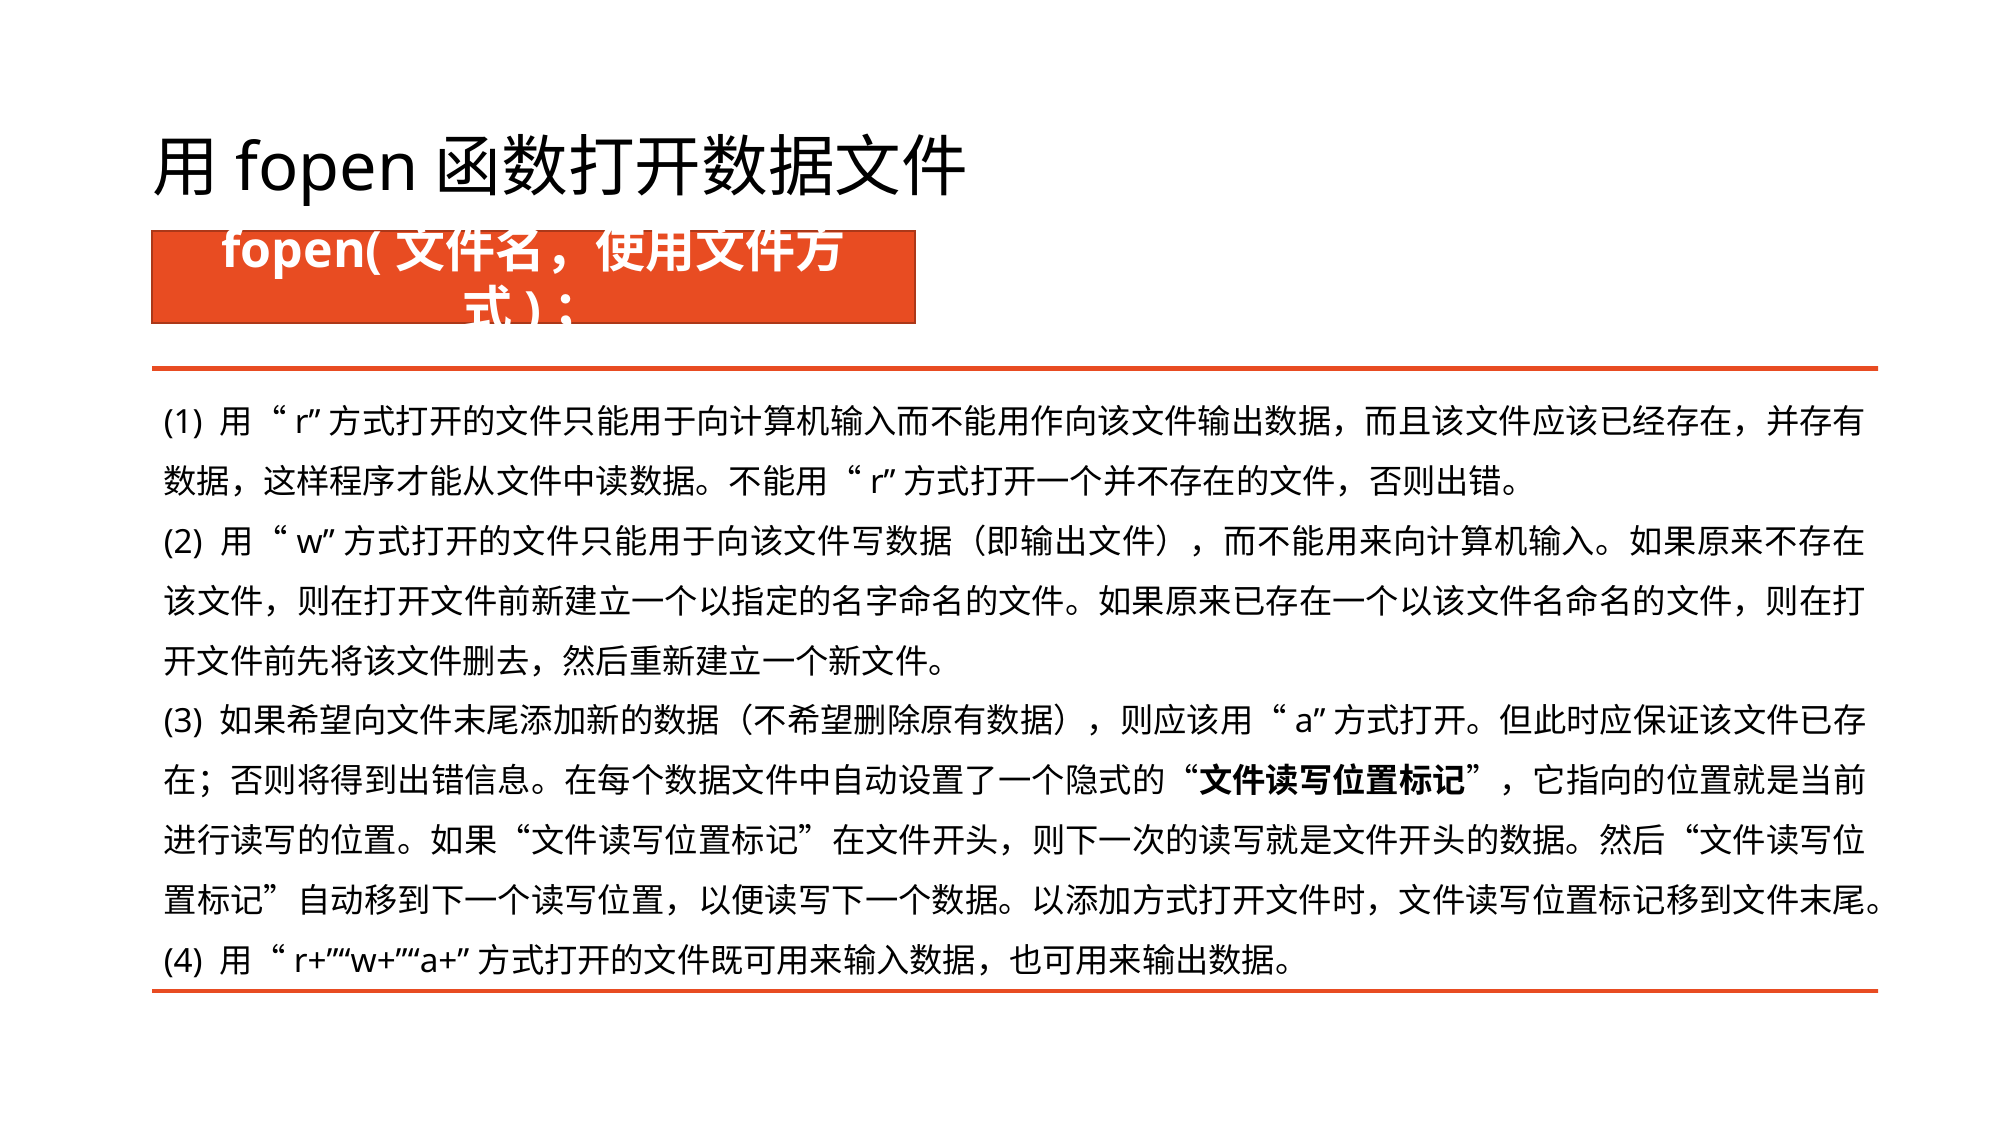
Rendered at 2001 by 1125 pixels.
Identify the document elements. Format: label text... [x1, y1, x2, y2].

text_box fopen(文件名，使用文件方式)； [151, 230, 916, 324]
title 用fopen函数打开数据文件 [137, 59, 1863, 278]
